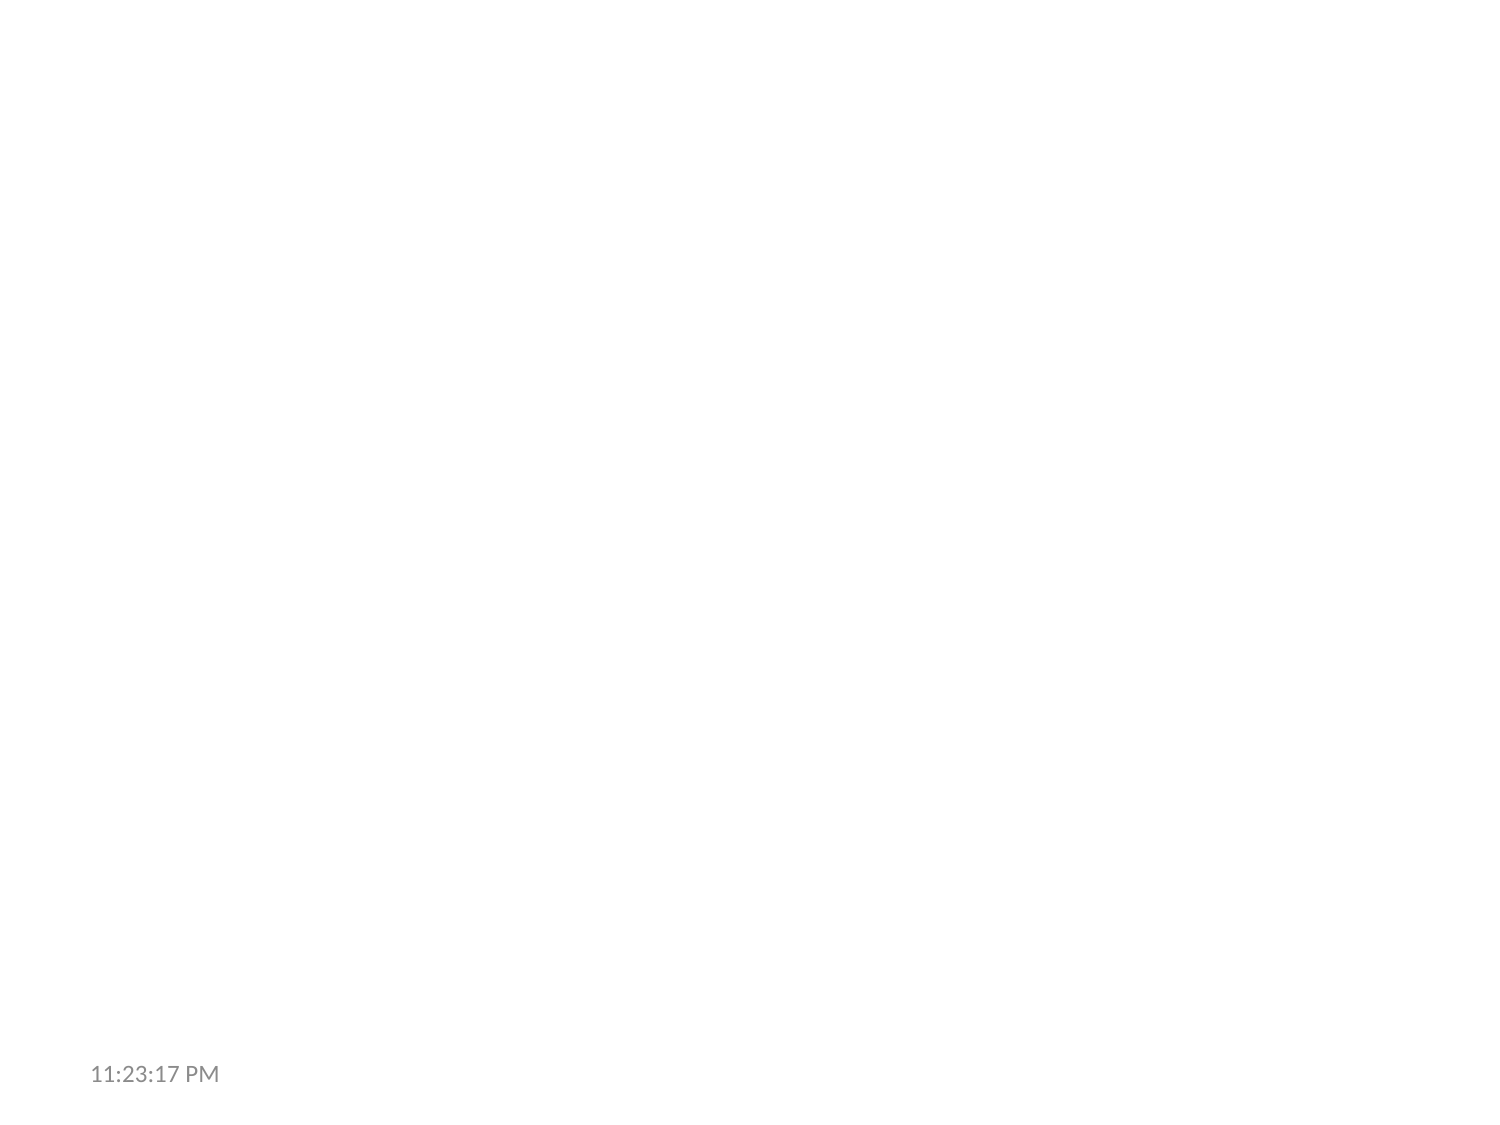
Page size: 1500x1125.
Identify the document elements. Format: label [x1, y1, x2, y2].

slide_number [75, 1042, 425, 1103]
